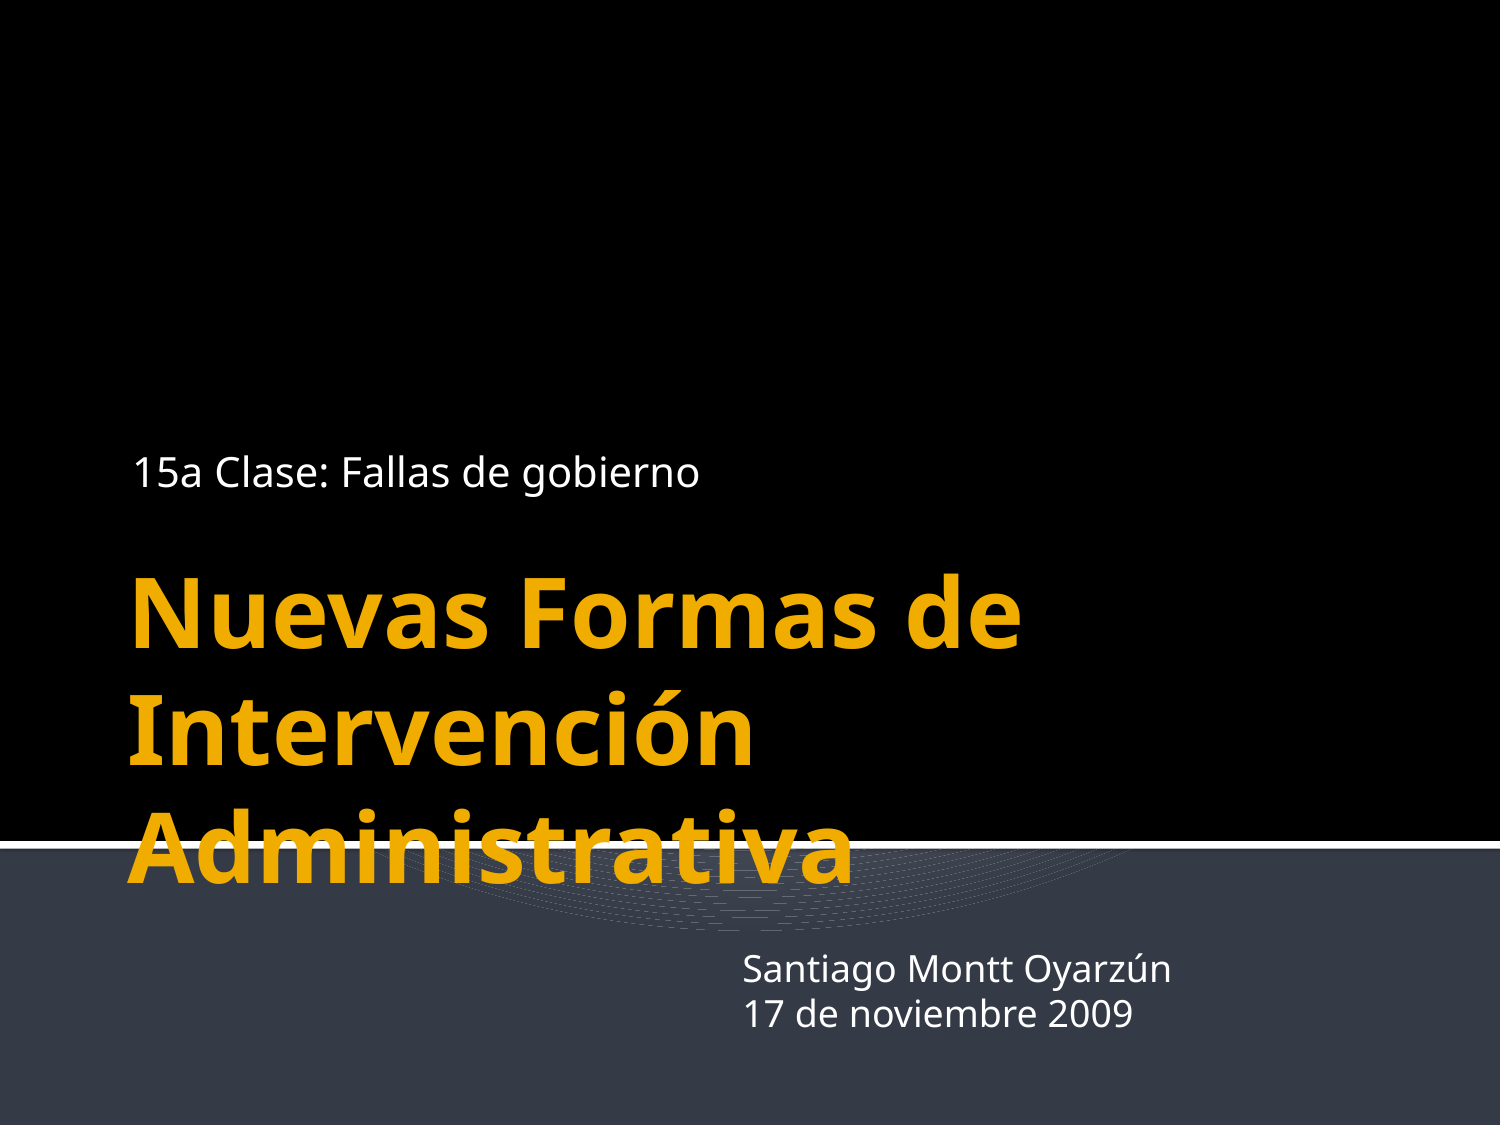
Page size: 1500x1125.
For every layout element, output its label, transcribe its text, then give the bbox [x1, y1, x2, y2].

subtitle 15a Clase: Fallas de gobierno [112, 299, 1438, 546]
title Nuevas Formas de Intervención Administrativa [112, 550, 1438, 825]
text_box Santiago Montt Oyarzún 17 de noviembre 2009 [727, 937, 1188, 1043]
